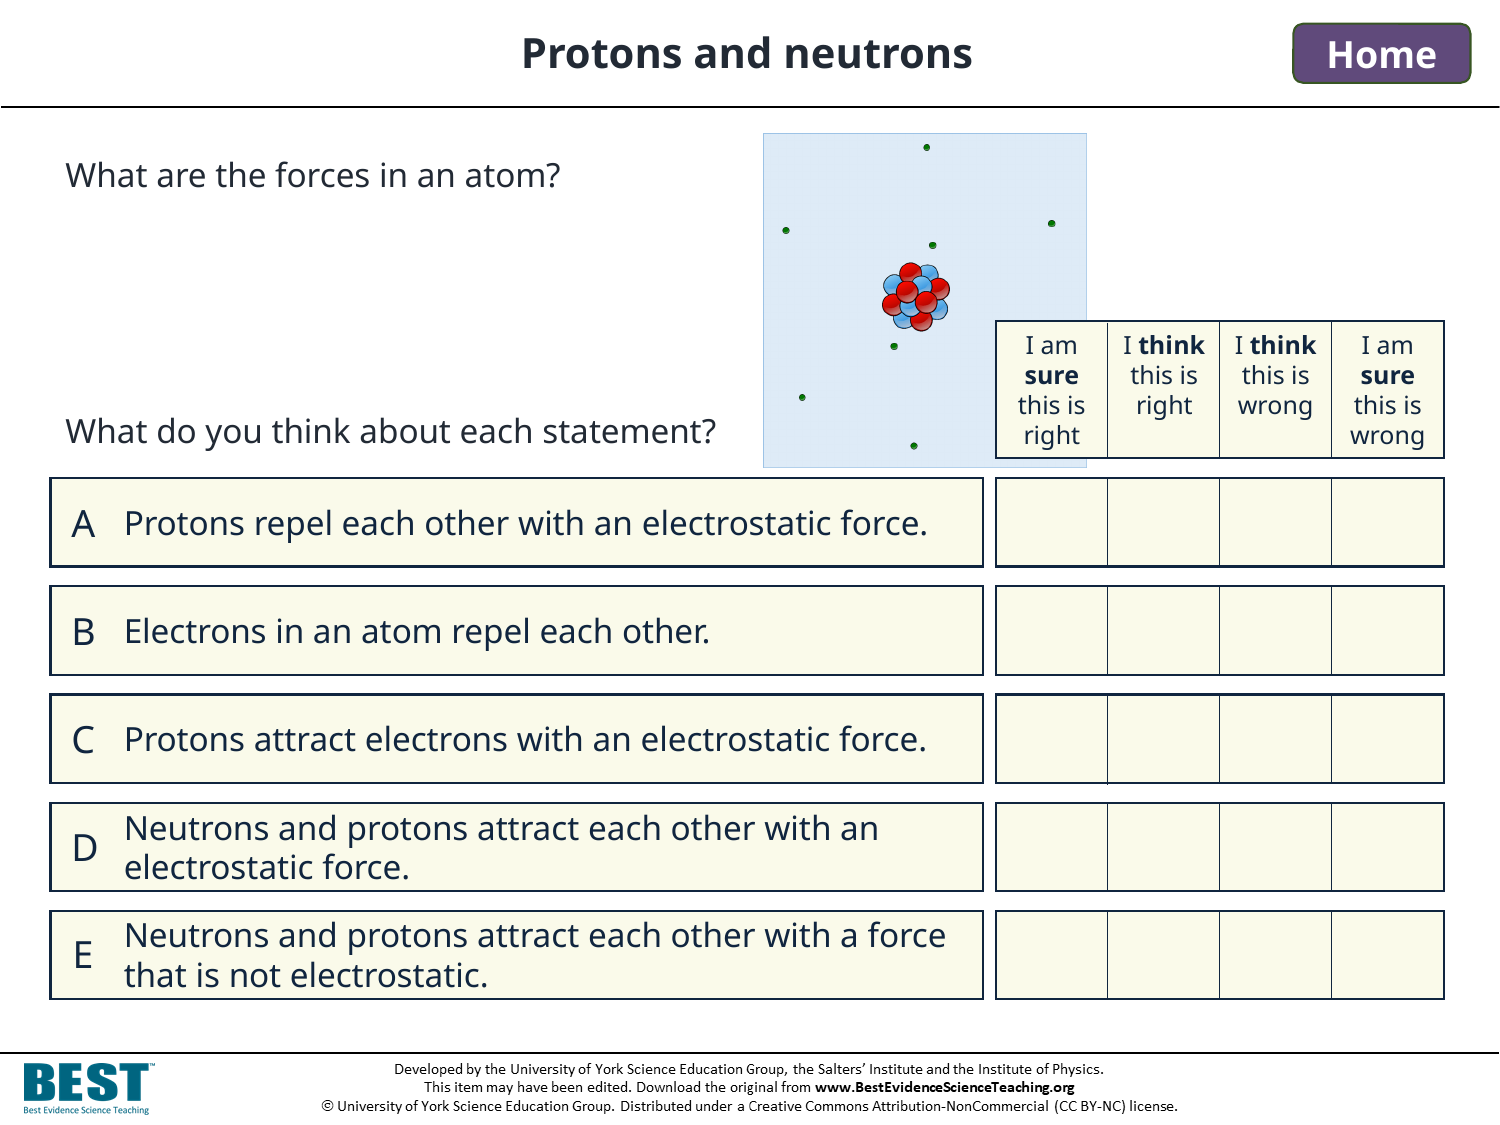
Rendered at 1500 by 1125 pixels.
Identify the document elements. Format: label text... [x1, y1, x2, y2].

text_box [995, 586, 1444, 676]
text_box Home [1292, 22, 1472, 84]
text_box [995, 802, 1444, 892]
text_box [995, 694, 1444, 785]
text_box Protons and neutrons [23, 4, 1471, 99]
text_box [995, 910, 1444, 1001]
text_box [995, 321, 1444, 459]
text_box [995, 477, 1444, 568]
picture [0, 106, 1500, 1125]
